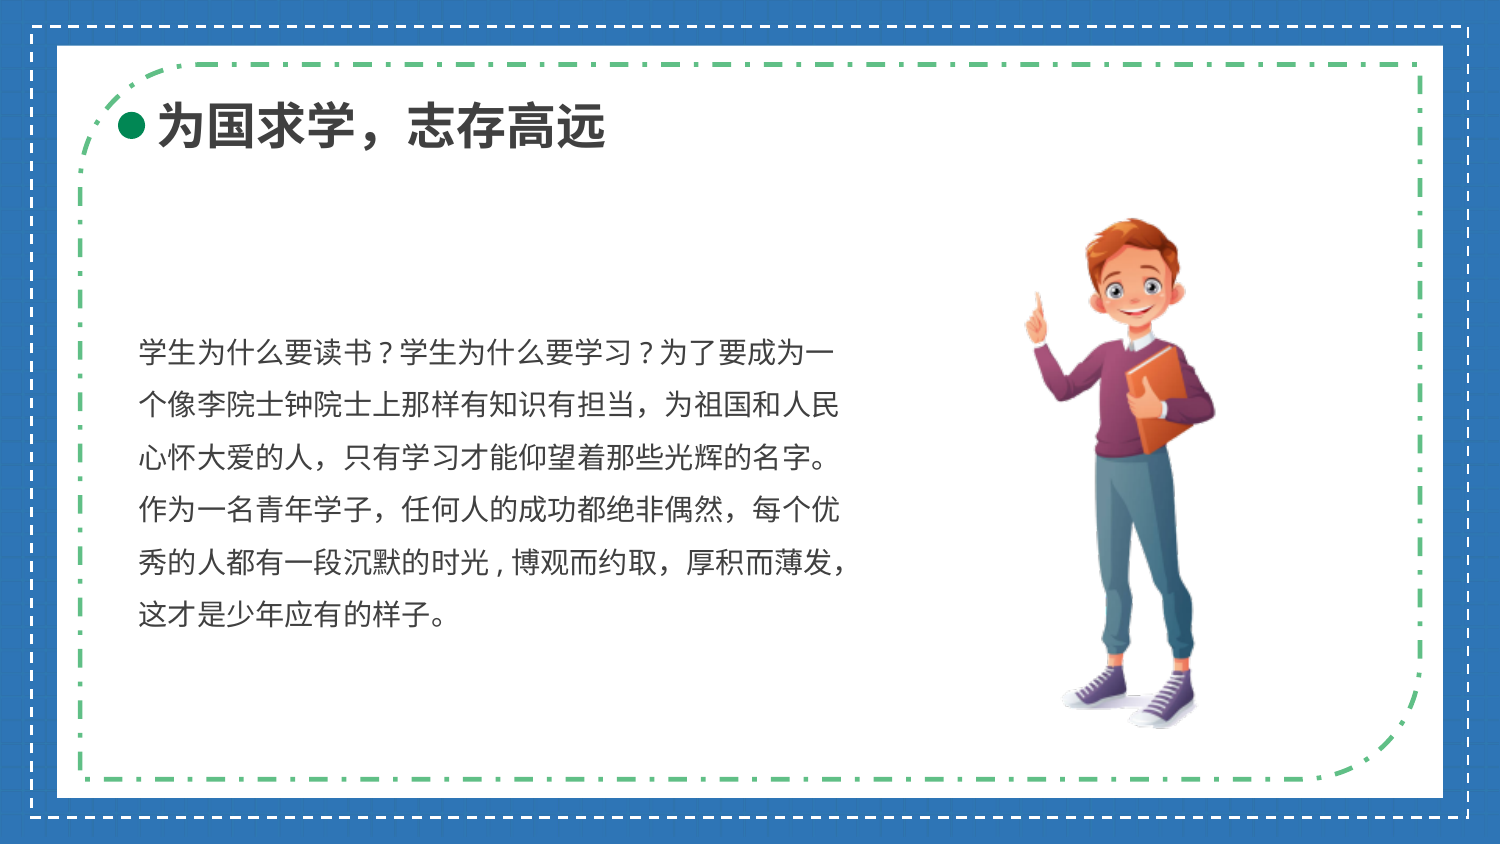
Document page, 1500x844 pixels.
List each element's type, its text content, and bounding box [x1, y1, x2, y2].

text_box [116, 110, 147, 140]
text_box [ [79, 63, 1421, 781]
text_box [0, 0, 1499, 837]
picture [947, 194, 1314, 746]
text_box 为国求学，志存高远 [145, 89, 726, 161]
text_box 学生为什么要读书?学生为什么要学习?为了要成为一个像李院士钟院士上那样有知识有担当，为祖国和人民心怀大爱的人，只有学习才能仰望着那些光辉的名字。作为一名青年学子，任何人的成功都绝非偶然，每个优秀的人都有一段沉默的时光,博观而约取，厚积而薄发，这才是少年应有的样子。 [127, 311, 867, 637]
